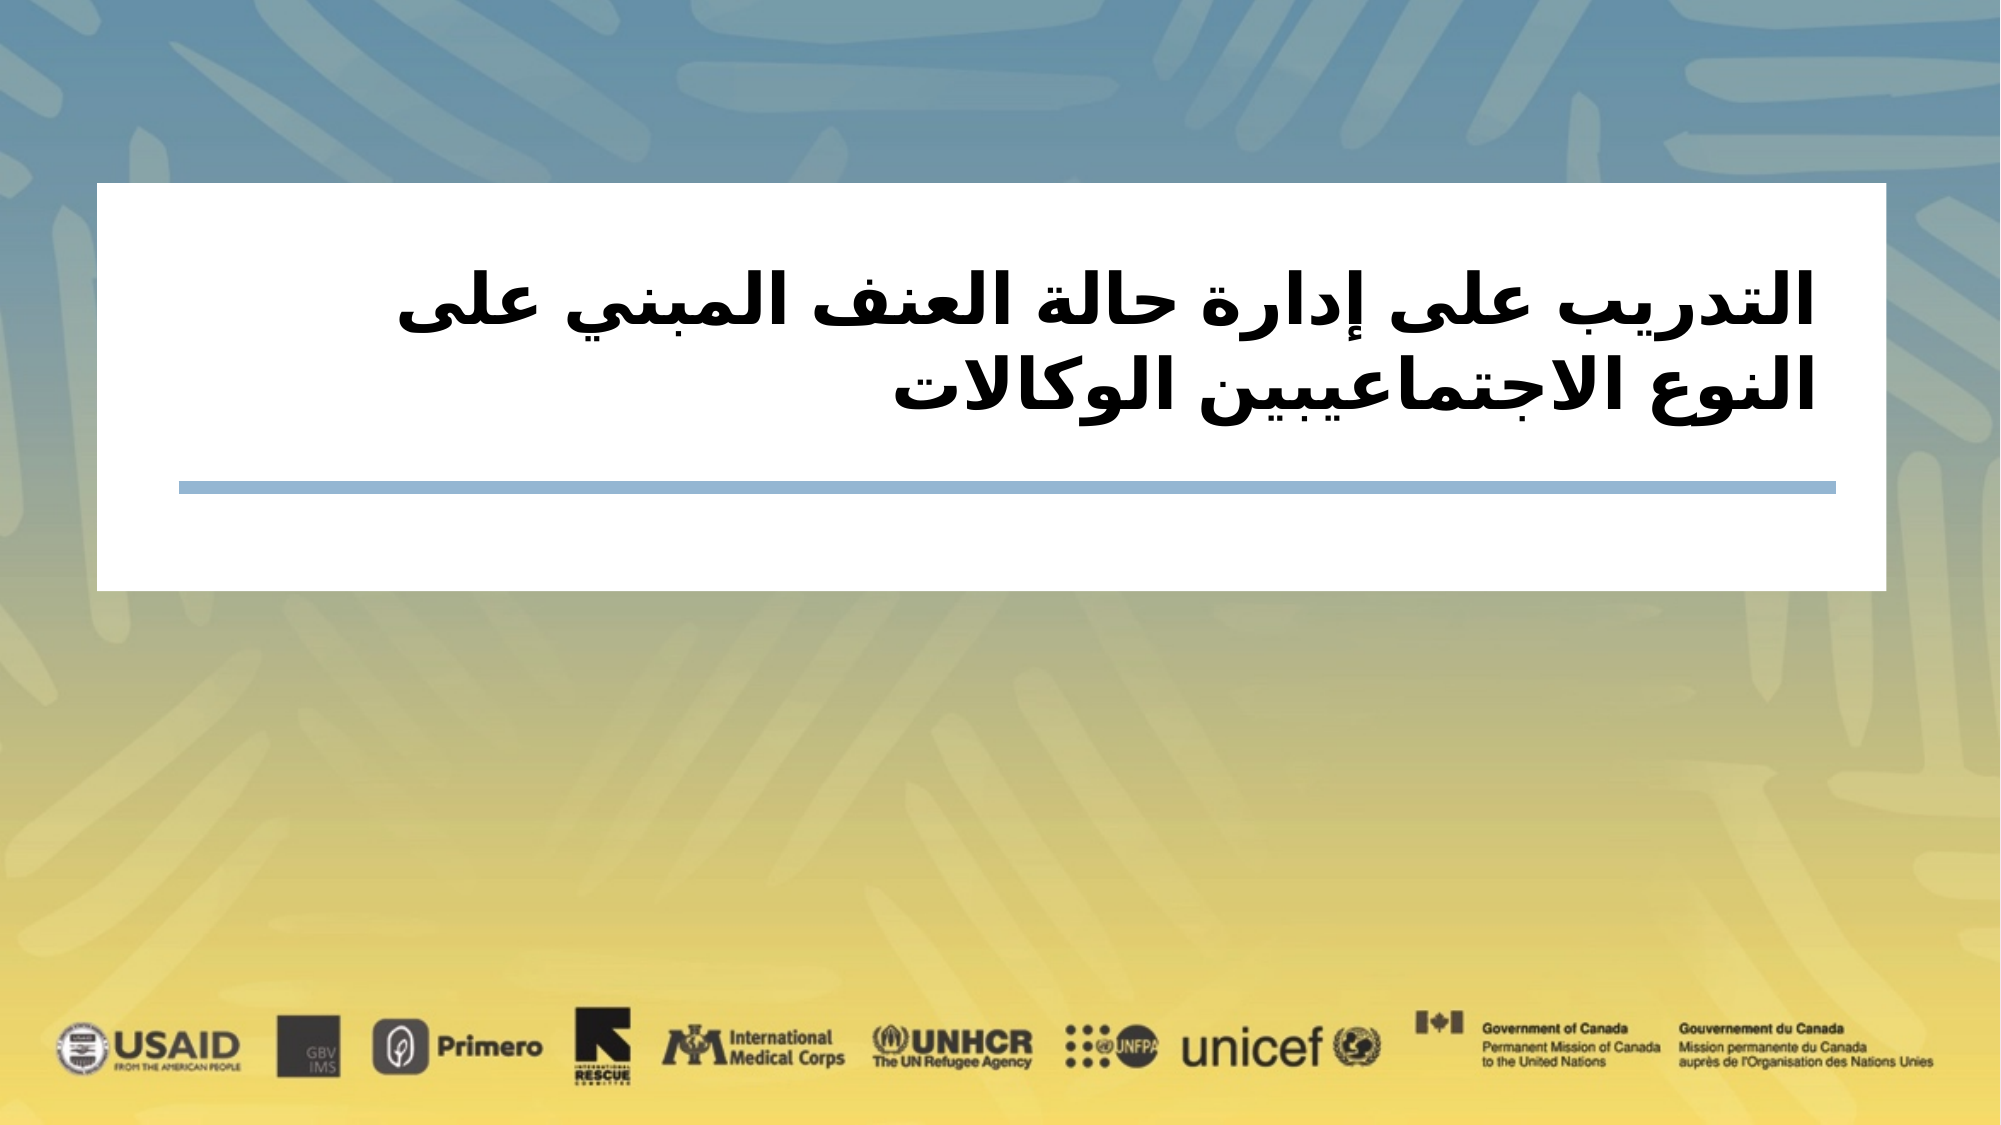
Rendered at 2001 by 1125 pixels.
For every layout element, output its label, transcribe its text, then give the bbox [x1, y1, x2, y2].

picture [0, 0, 2001, 1125]
text_box التدريب على إدارة حالة العنف المبني على النوع الاجتماعيبين الوكالات [197, 246, 1835, 431]
